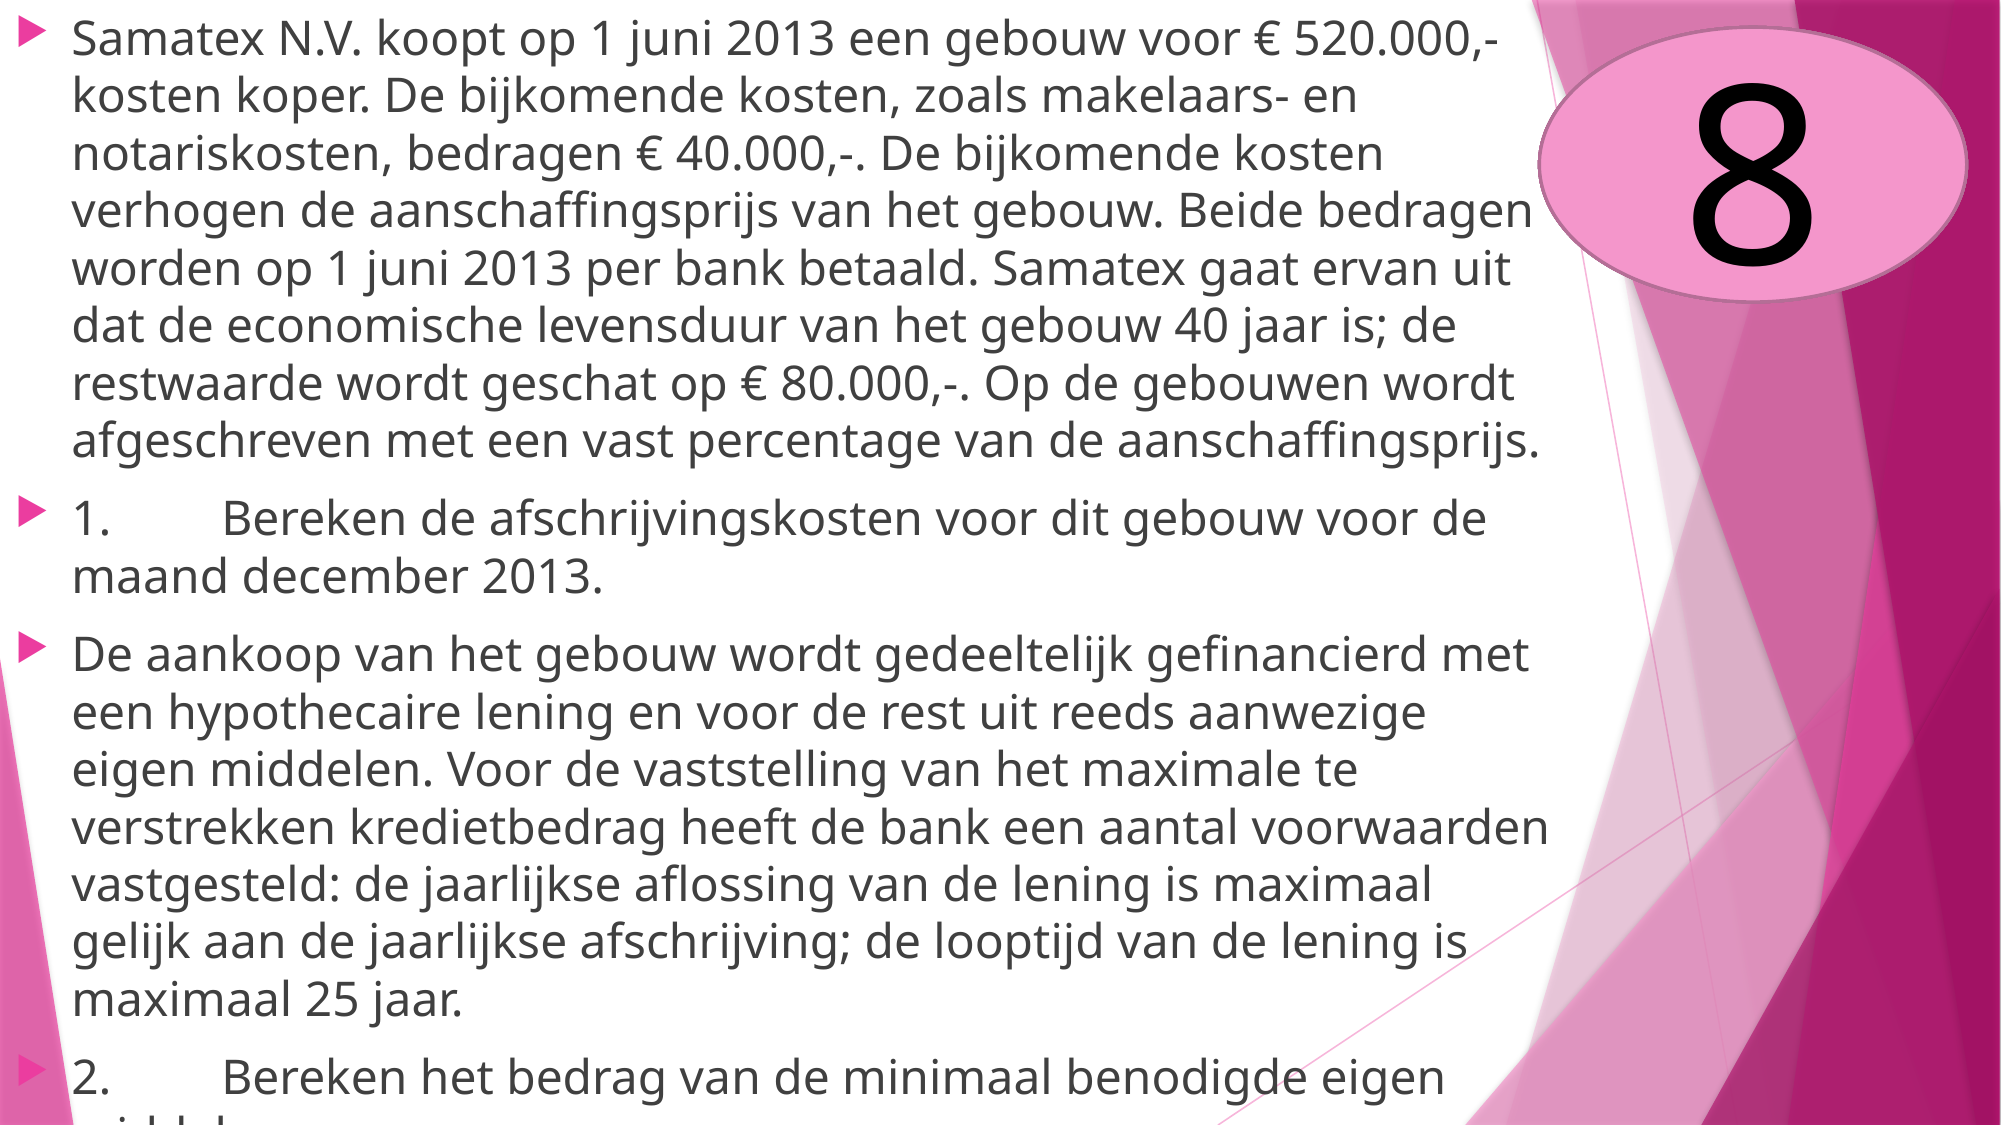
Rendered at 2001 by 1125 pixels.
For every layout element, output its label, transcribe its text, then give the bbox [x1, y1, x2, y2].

list Samatex N.V. koopt op 1 juni 2013 een gebouw voor € 520.000,- kosten koper. De bijkomende kosten, zoals makelaars- en notariskosten, bedragen € 40.000,-. De bijkomende kosten verhogen de aanschaffingsprijs van het gebouw. Beide bedragen worden op 1 juni 2013 per bank betaald. Samatex gaat ervan uit dat de economische levensduur van het gebouw 40 jaar is; de restwaarde wordt geschat op € 80.000,-. Op de gebouwen wordt afgeschreven met een vast percentage van de aanschaffingsprijs. 1. Bereken de afschrijvingskosten voor dit gebouw voor de maand december 2013. De aankoop van het gebouw wordt gedeeltelijk gefinancierd met een hypothecaire lening en voor de rest uit reeds aanwezige eigen middelen. Voor de vaststelling van het maximale te verstrekken kredietbedrag heeft de bank een aantal voorwaarden vastgesteld: de jaarlijkse aflossing van de lening is maximaal gelijk aan de jaarlijkse afschrijving; de looptijd van de lening is maximaal 25 jaar. 2. Bereken het bedrag van de minimaal benodigde eigen middelen. [0, 0, 1573, 1125]
text_box 8 [1537, 25, 1969, 304]
